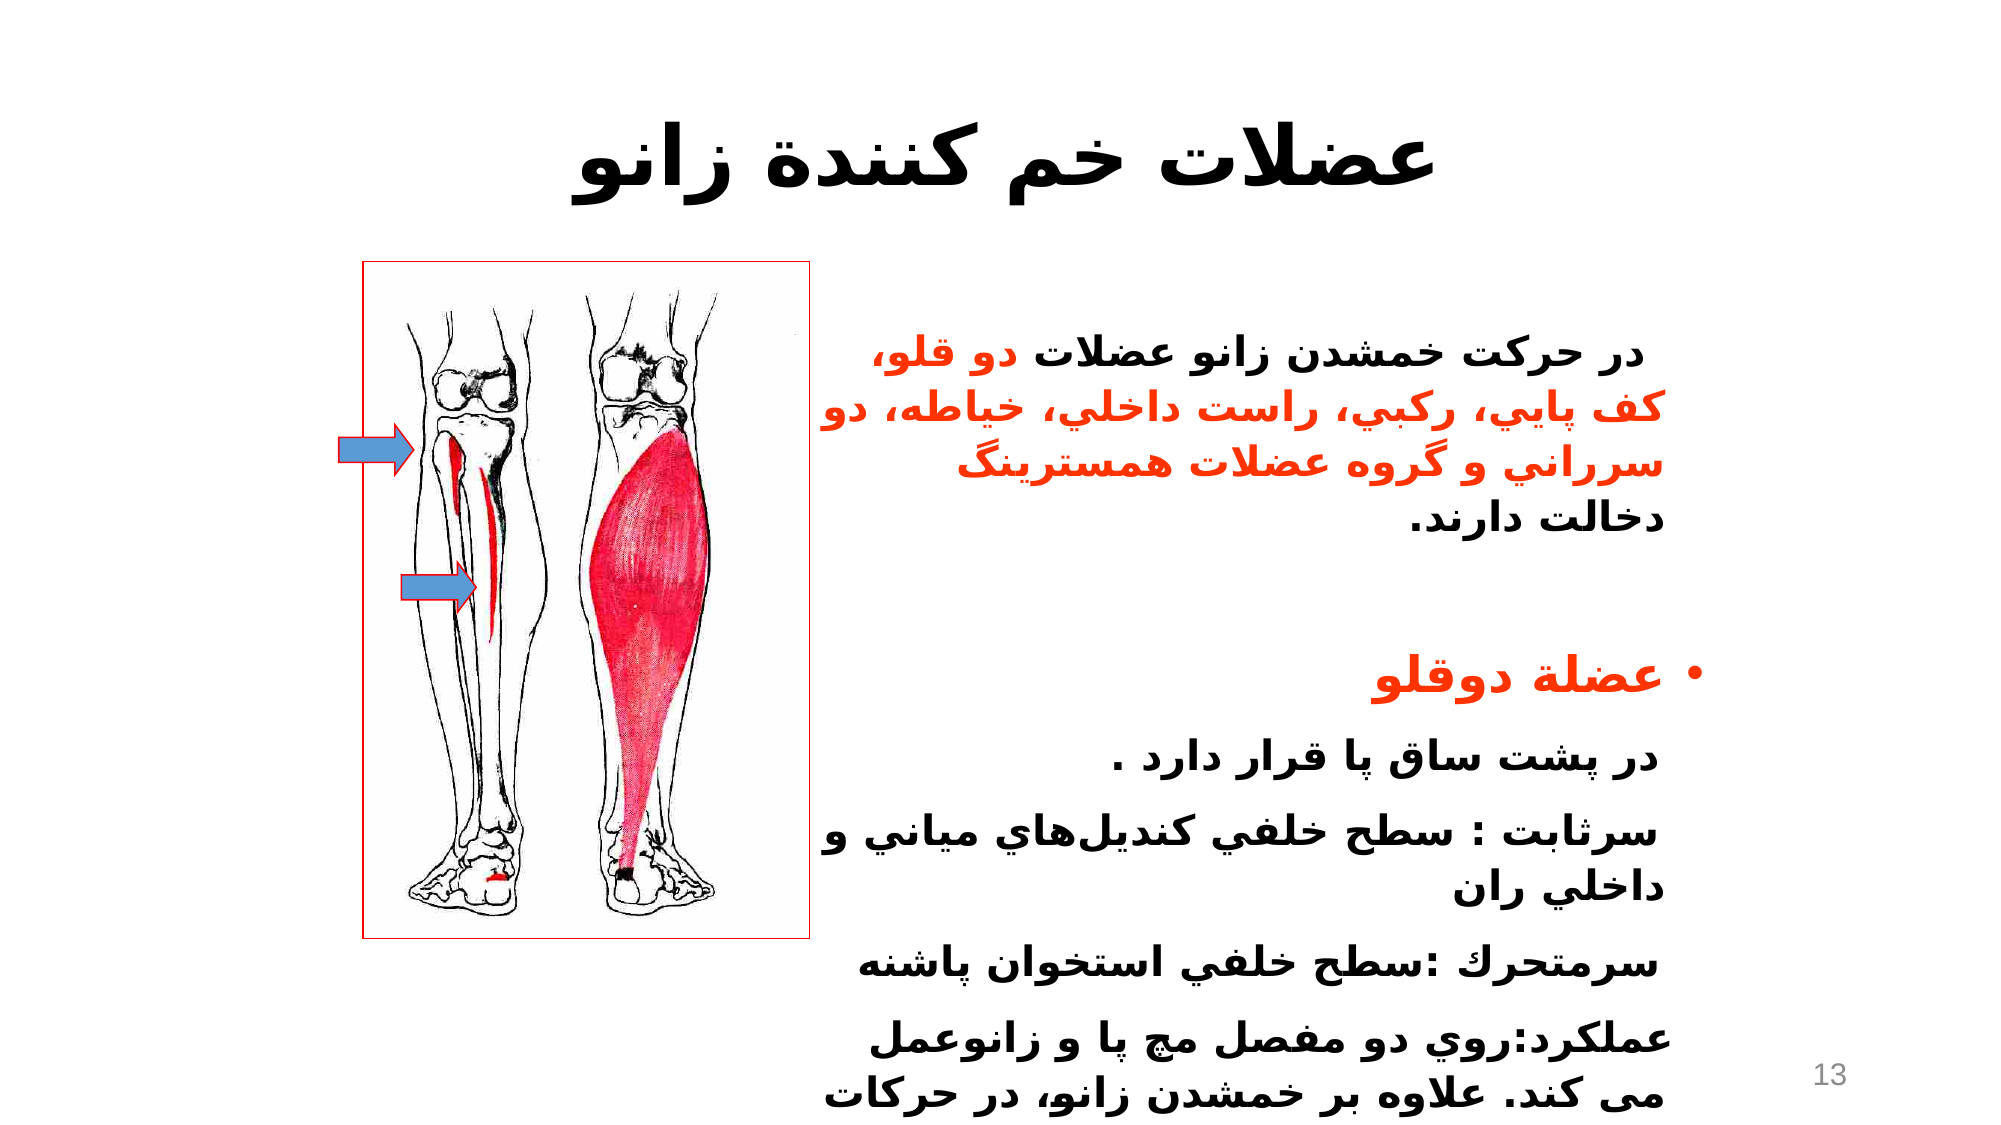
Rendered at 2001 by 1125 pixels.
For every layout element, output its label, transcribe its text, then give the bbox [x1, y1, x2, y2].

title ‎ عضلات خم كنندة زانو [303, 0, 1741, 227]
list در حركت خم‎شدن زانو عضلات دو قلو، كف پايي، ركبي، راست داخلي، خياطه، دو سرراني و گروه عضلات همسترينگ دخالت دارند. عضلة دوقلو در پشت ساق پا قرار دارد . سرثابت : سطح خلفي كنديل‌هاي مياني و داخلي ران سرمتحرك :سطح خلفي استخوان پاشنه عملکرد:روي دو مفصل مچ پا و زانوعمل می کند. علاوه بر خم‎شدن زانو، در حركات پلانتارفلكشن پا نيز نقش دارد. [801, 312, 1719, 988]
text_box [338, 262, 809, 938]
slide_number 13 [1412, 1042, 1863, 1103]
